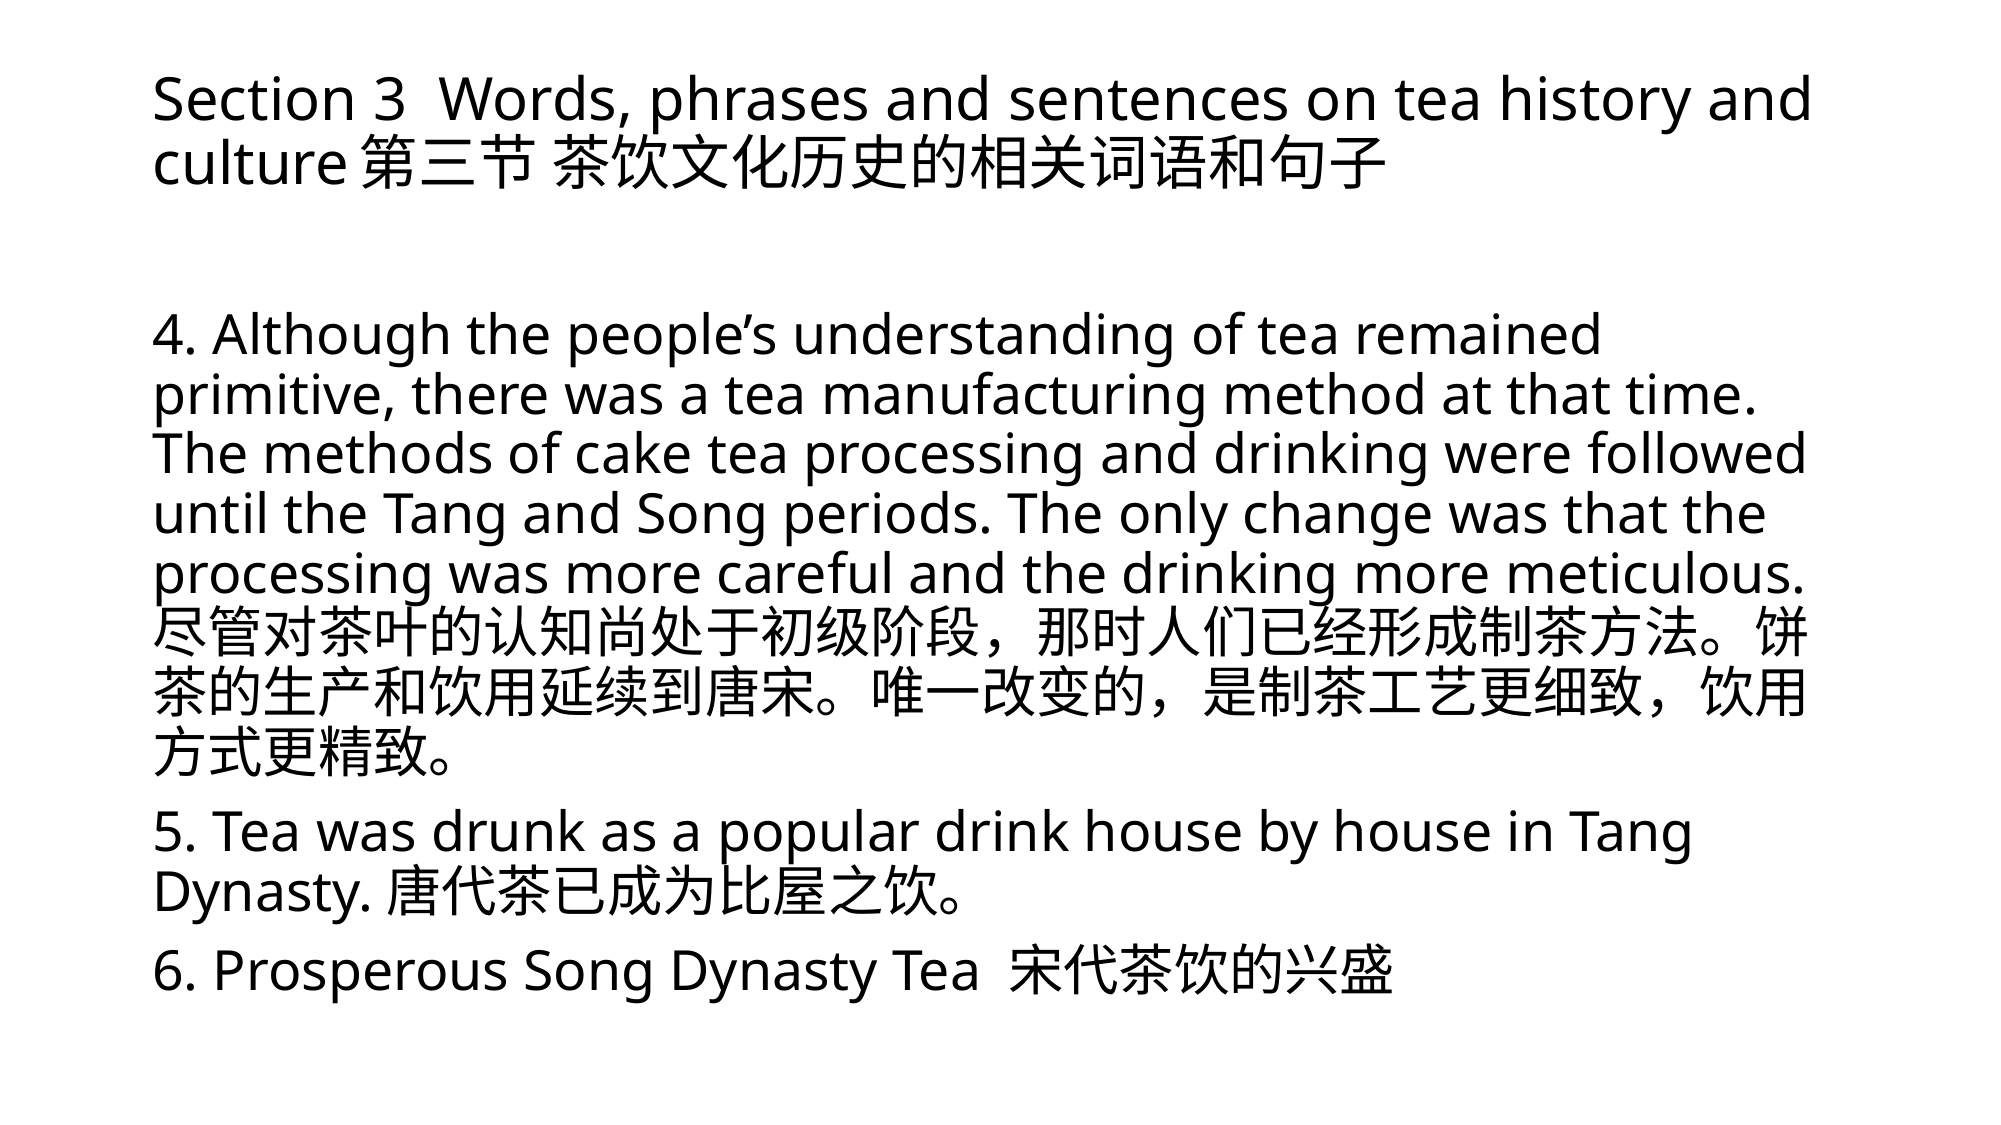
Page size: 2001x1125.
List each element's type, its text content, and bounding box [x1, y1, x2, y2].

title Section 3 Words, phrases and sentences on tea history and culture第三节 茶饮文化历史的相关词语和句子 [137, 59, 1863, 278]
list 4. Although the people’s understanding of tea remained primitive, there was a tea manufacturing method at that time. The methods of cake tea processing and drinking were followed until the Tang and Song periods. The only change was that the processing was more careful and the drinking more meticulous.尽管对茶叶的认知尚处于初级阶段，那时人们已经形成制茶方法。饼茶的生产和饮用延续到唐宋。唯一改变的，是制茶工艺更细致，饮用方式更精致。 5. Tea was drunk as a popular drink house by house in Tang Dynasty.唐代茶已成为比屋之饮。 6. Prosperous Song Dynasty Tea 宋代茶饮的兴盛 [137, 299, 1863, 1014]
